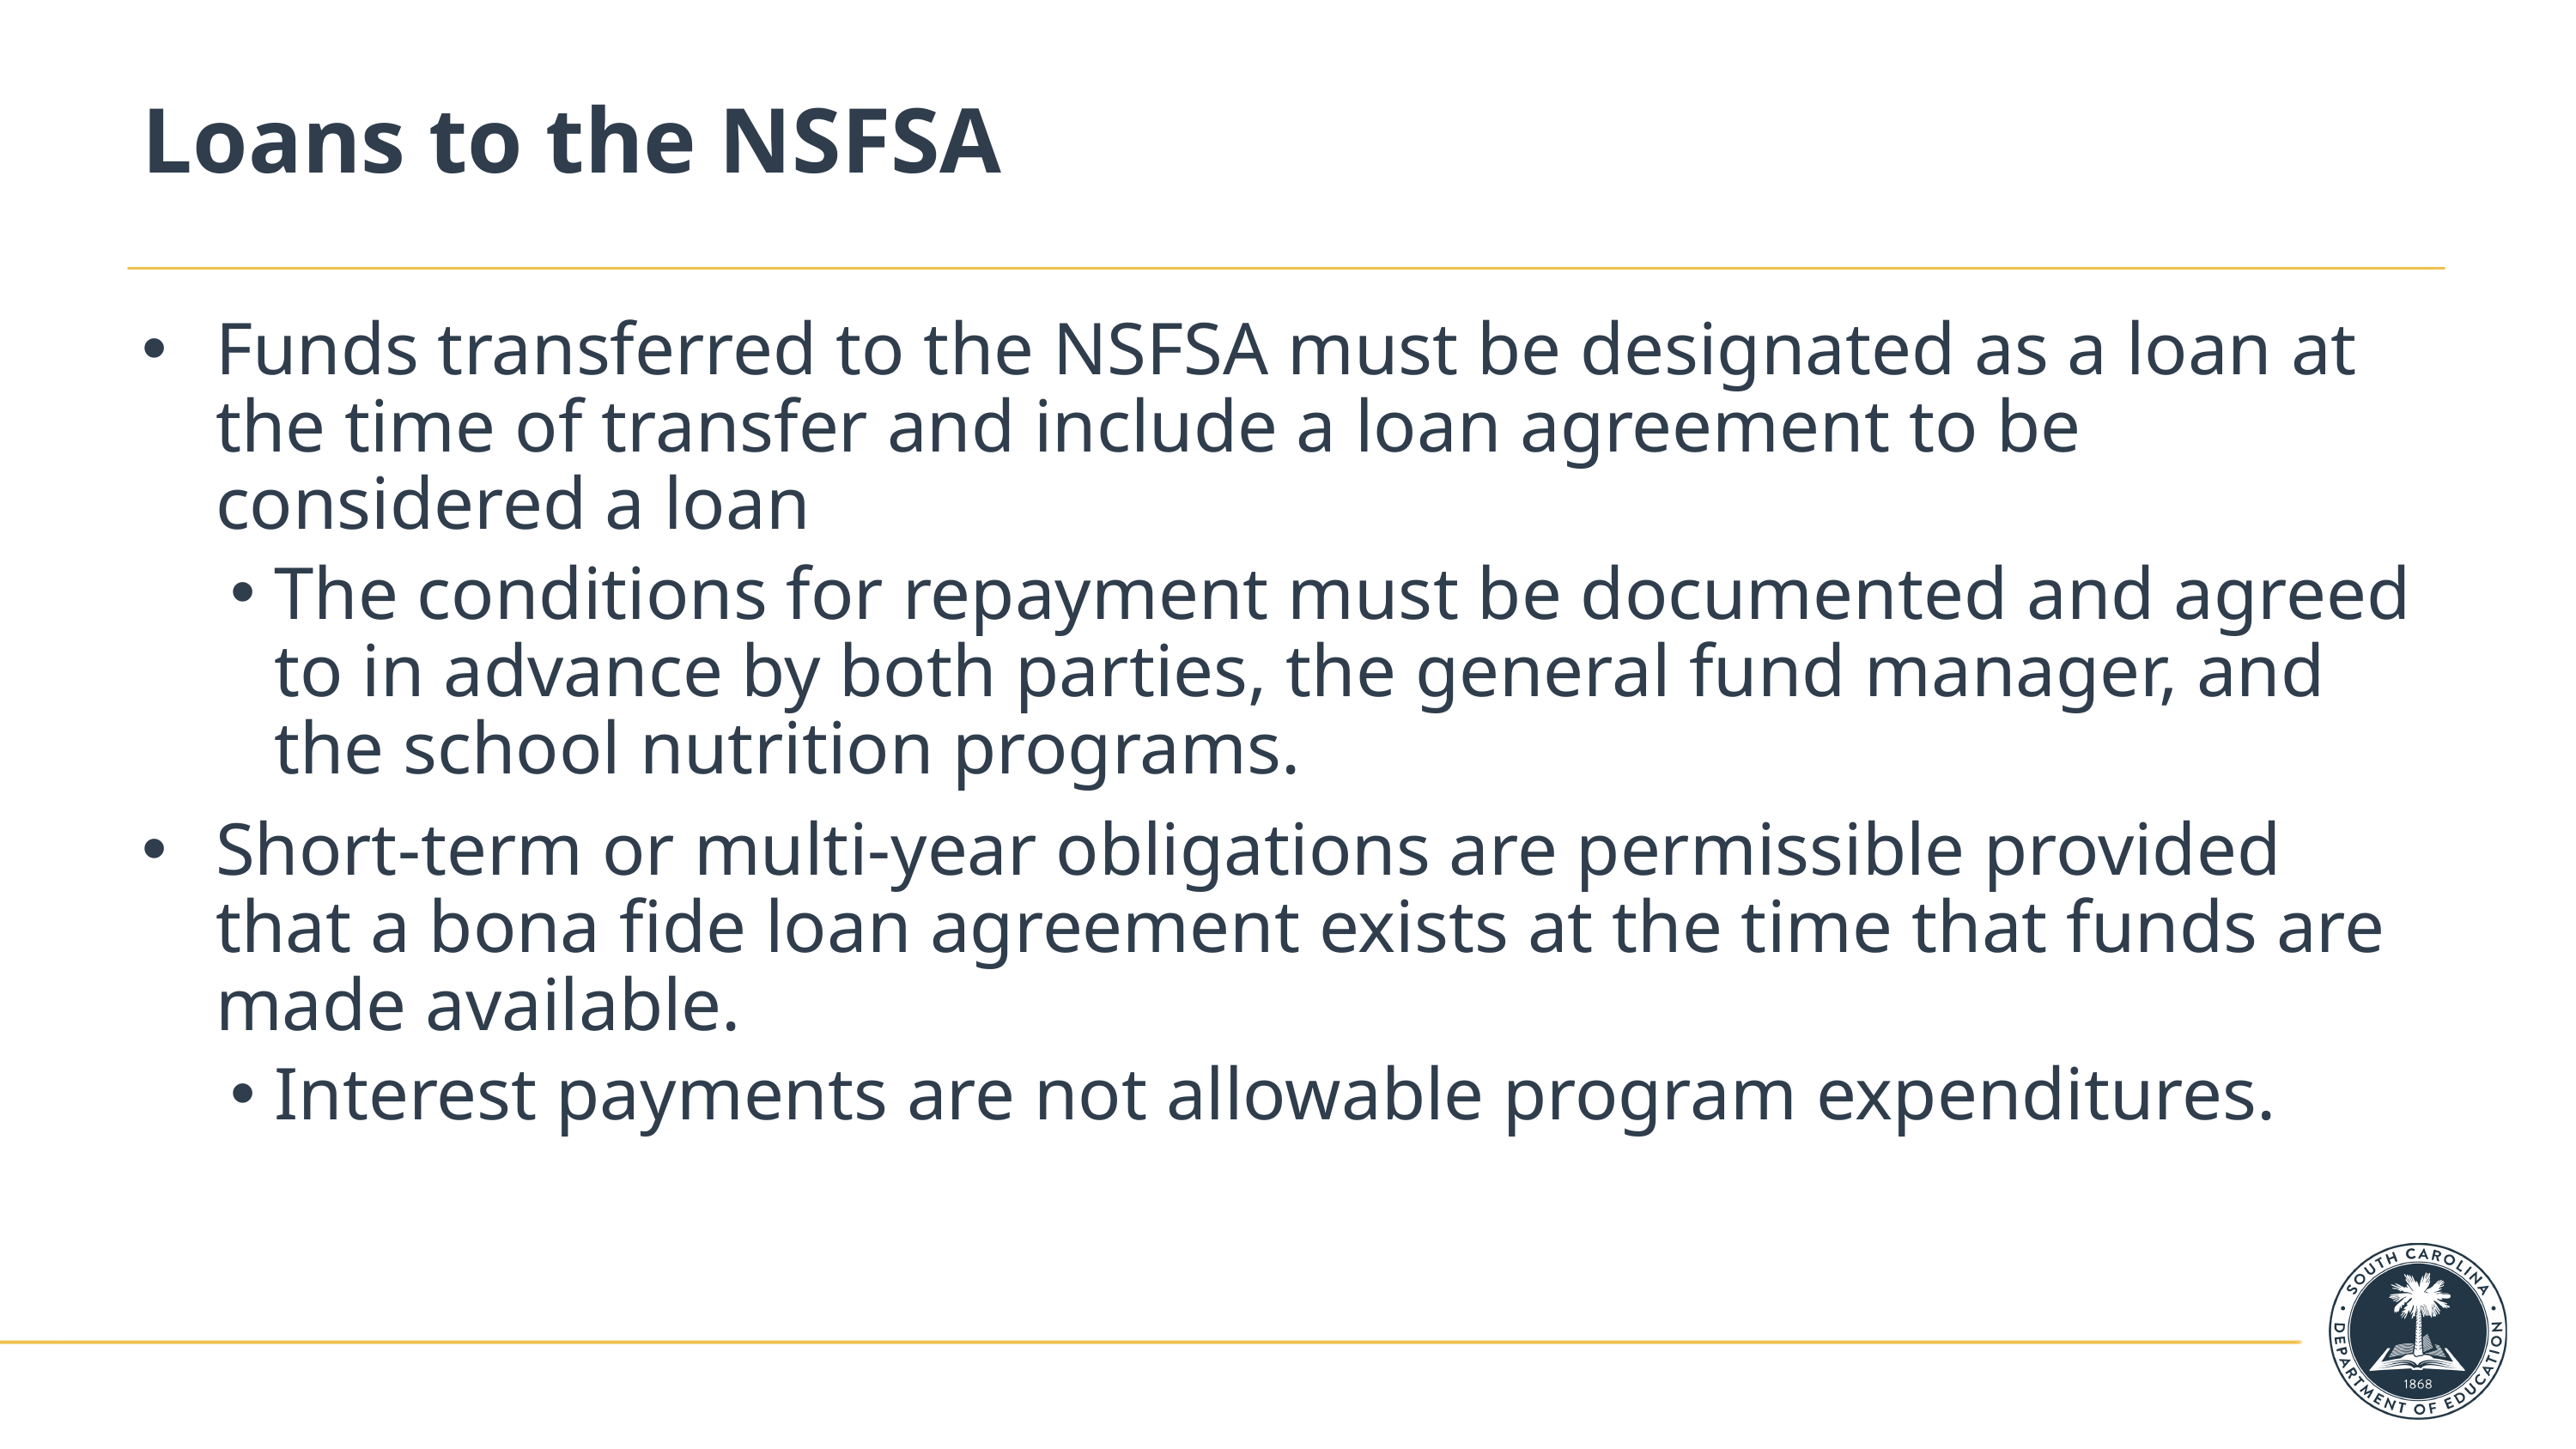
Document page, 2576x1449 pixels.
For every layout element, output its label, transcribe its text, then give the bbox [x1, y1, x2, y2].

picture [2329, 1243, 2507, 1420]
title Loans to the NSFSA [129, 76, 2447, 232]
list Funds transferred to the NSFSA must be designated as a loan at the time of transfer and include a loan agreement to be considered a loan The conditions for repayment must be documented and agreed to in advance by both parties, the general fund manager, and the school nutrition programs. Short-term or multi-year obligations are permissible provided that a bona fide loan agreement exists at the time that funds are made available. Interest payments are not allowable program expenditures. [129, 306, 2447, 1149]
